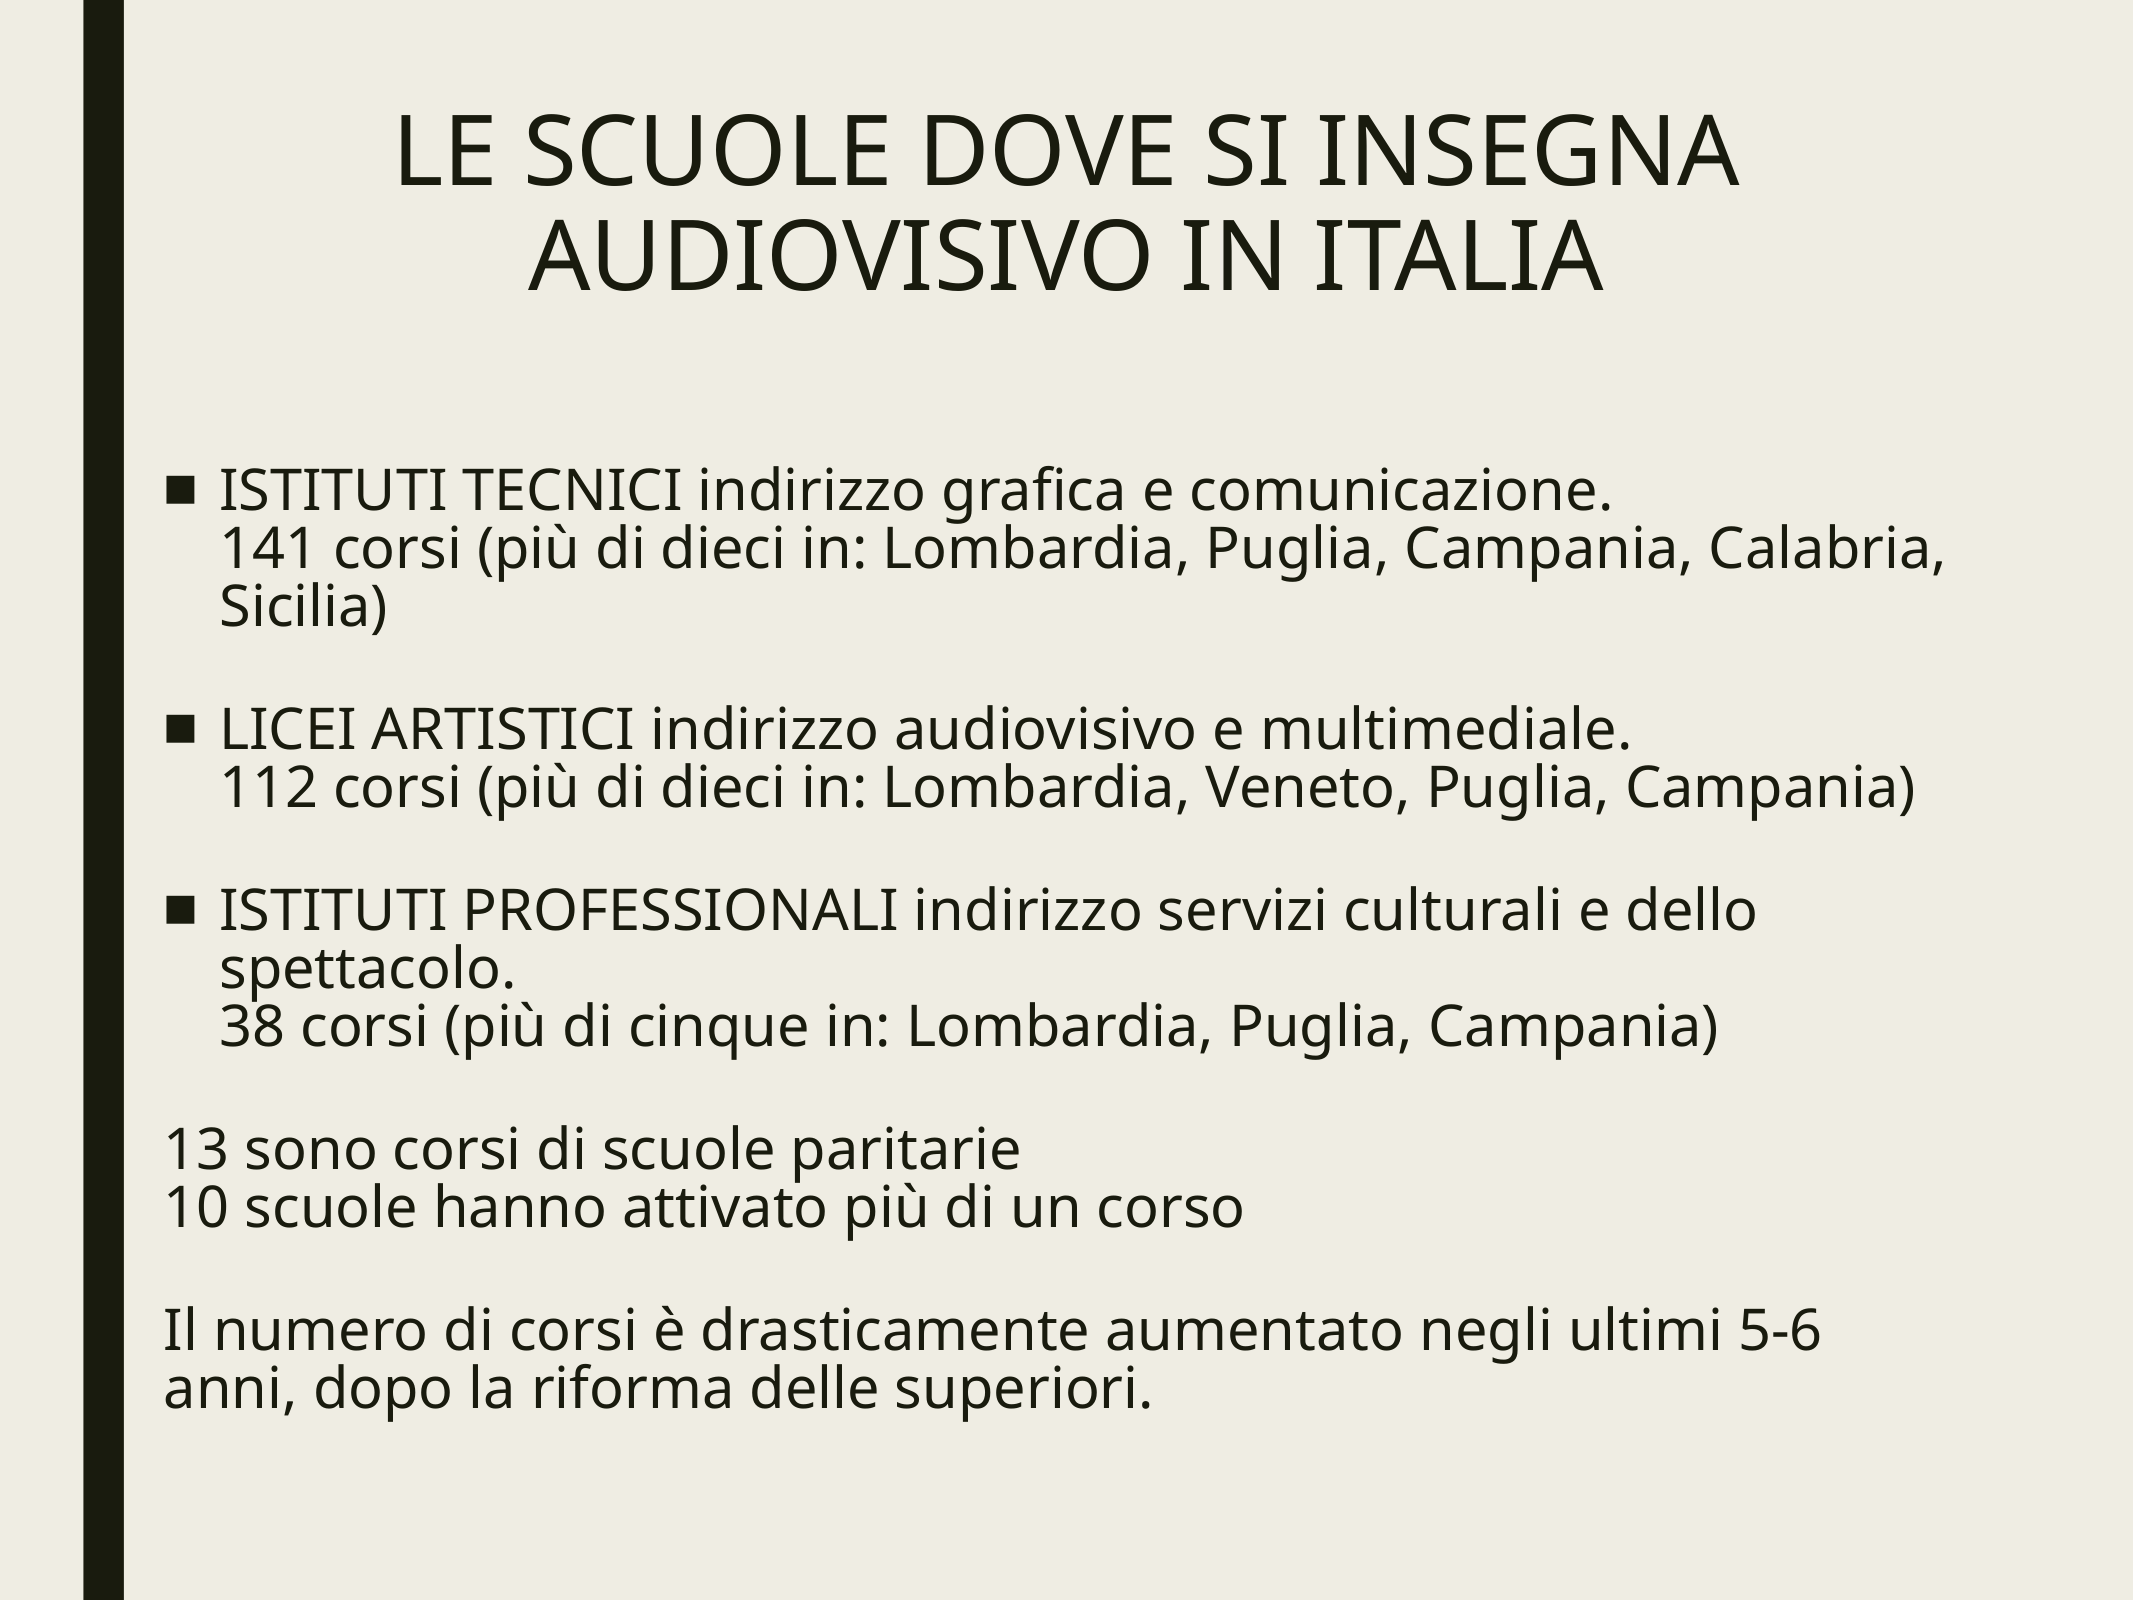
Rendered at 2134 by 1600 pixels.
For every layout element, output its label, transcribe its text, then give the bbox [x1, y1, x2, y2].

title LE SCUOLE DOVE SI INSEGNA AUDIOVISIVO IN ITALIA [155, 93, 1978, 322]
list ISTITUTI TECNICI indirizzo grafica e comunicazione. 141 corsi (più di dieci in: Lombardia, Puglia, Campania, Calabria, Sicilia) LICEI ARTISTICI indirizzo audiovisivo e multimediale. 112 corsi (più di dieci in: Lombardia, Veneto, Puglia, Campania) ISTITUTI PROFESSIONALI indirizzo servizi culturali e dello spettacolo. 38 corsi (più di cinque in: Lombardia, Puglia, Campania) 13 sono corsi di scuole paritarie 10 scuole hanno attivato più di un corso Il numero di corsi è drasticamente aumentato negli ultimi 5-6 anni, dopo la riforma delle superiori. [155, 322, 1978, 1457]
